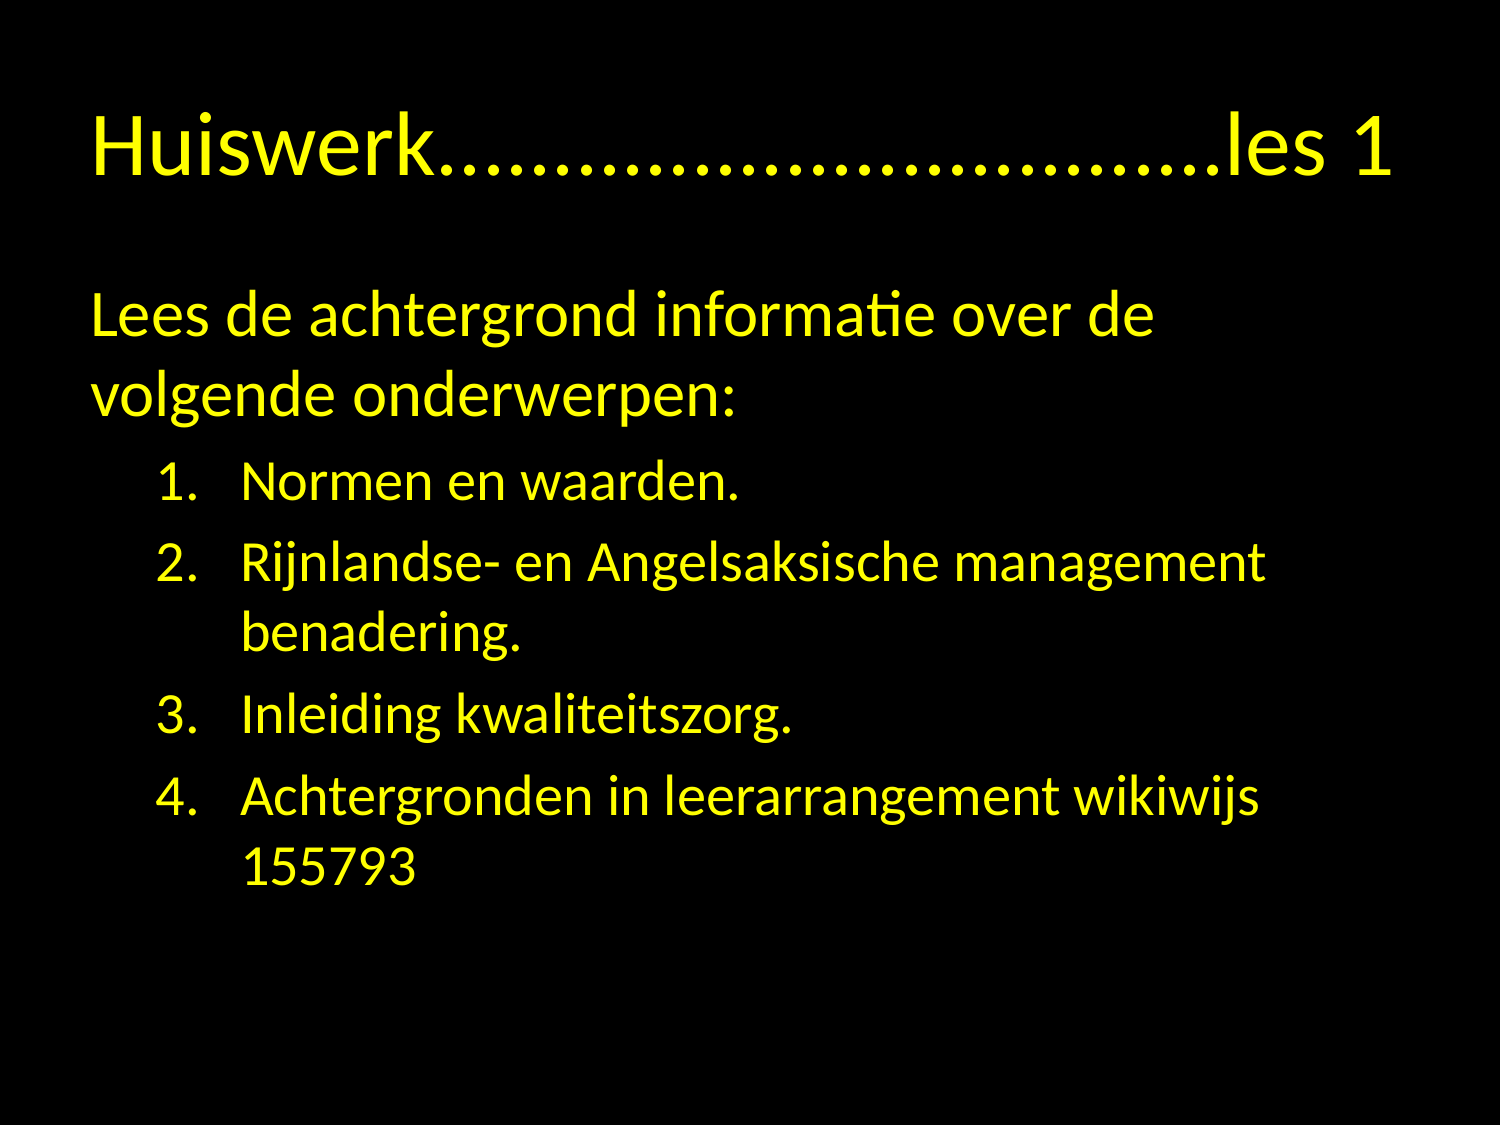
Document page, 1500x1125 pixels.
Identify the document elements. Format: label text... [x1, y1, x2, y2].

title Huiswerk..................................les 1 [75, 45, 1425, 233]
list Lees de achtergrond informatie over de volgende onderwerpen: Normen en waarden. Rijnlandse- en Angelsaksische management benadering. Inleiding kwaliteitszorg. Achtergronden in leerarrangement wikiwijs 155793 [75, 262, 1425, 1005]
